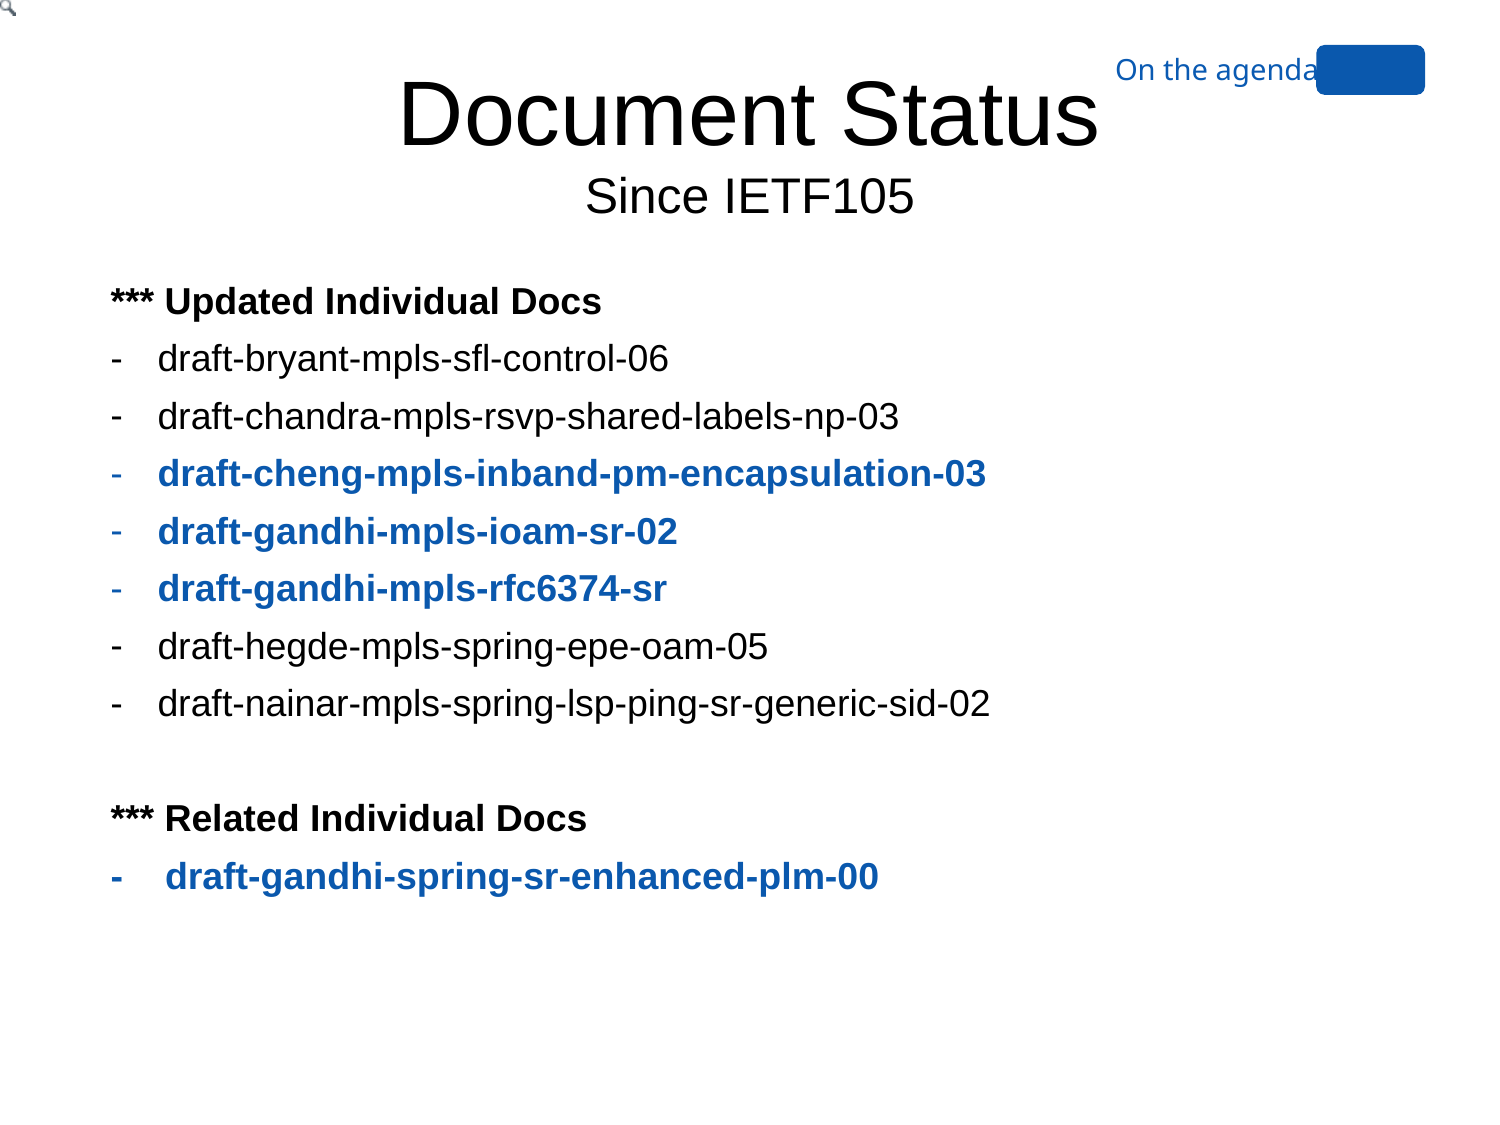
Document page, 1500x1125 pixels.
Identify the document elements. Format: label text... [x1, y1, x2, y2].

text_box [1344, 44, 1426, 95]
picture [0, 0, 16, 16]
title Document Status Since IETF105 [75, 45, 1425, 233]
text_box *** Updated Individual Docs draft-bryant-mpls-sfl-control-06 draft-chandra-mpls-rsvp-shared-labels-np-03 draft-cheng-mpls-inband-pm-encapsulation-03 draft-gandhi-mpls-ioam-sr-02 draft-gandhi-mpls-rfc6374-sr draft-hegde-mpls-spring-epe-oam-05 draft-nainar-mpls-spring-lsp-ping-sr-generic-sid-02 *** Related Individual Docs - draft-gandhi-spring-sr-enhanced-plm-00 [95, 269, 1405, 905]
text_box On the agenda [1099, 43, 1344, 130]
